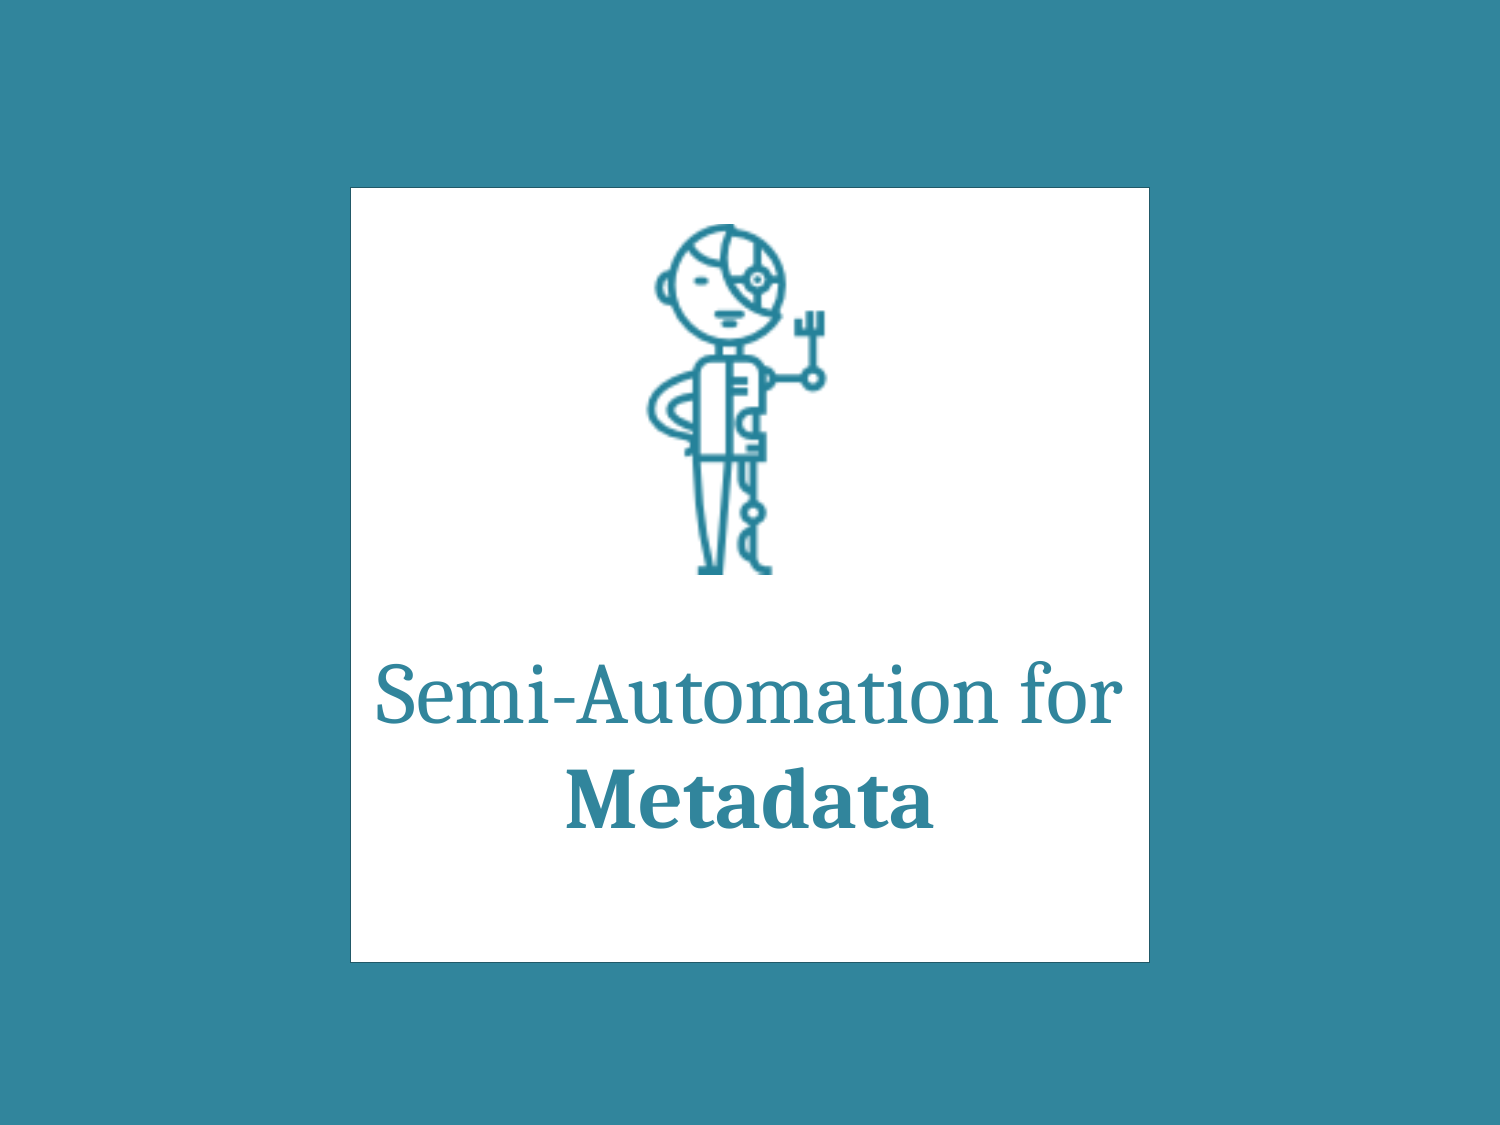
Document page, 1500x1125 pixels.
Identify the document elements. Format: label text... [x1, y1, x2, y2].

picture [562, 224, 913, 575]
list Semi-Automation for Metadata [350, 187, 1150, 963]
